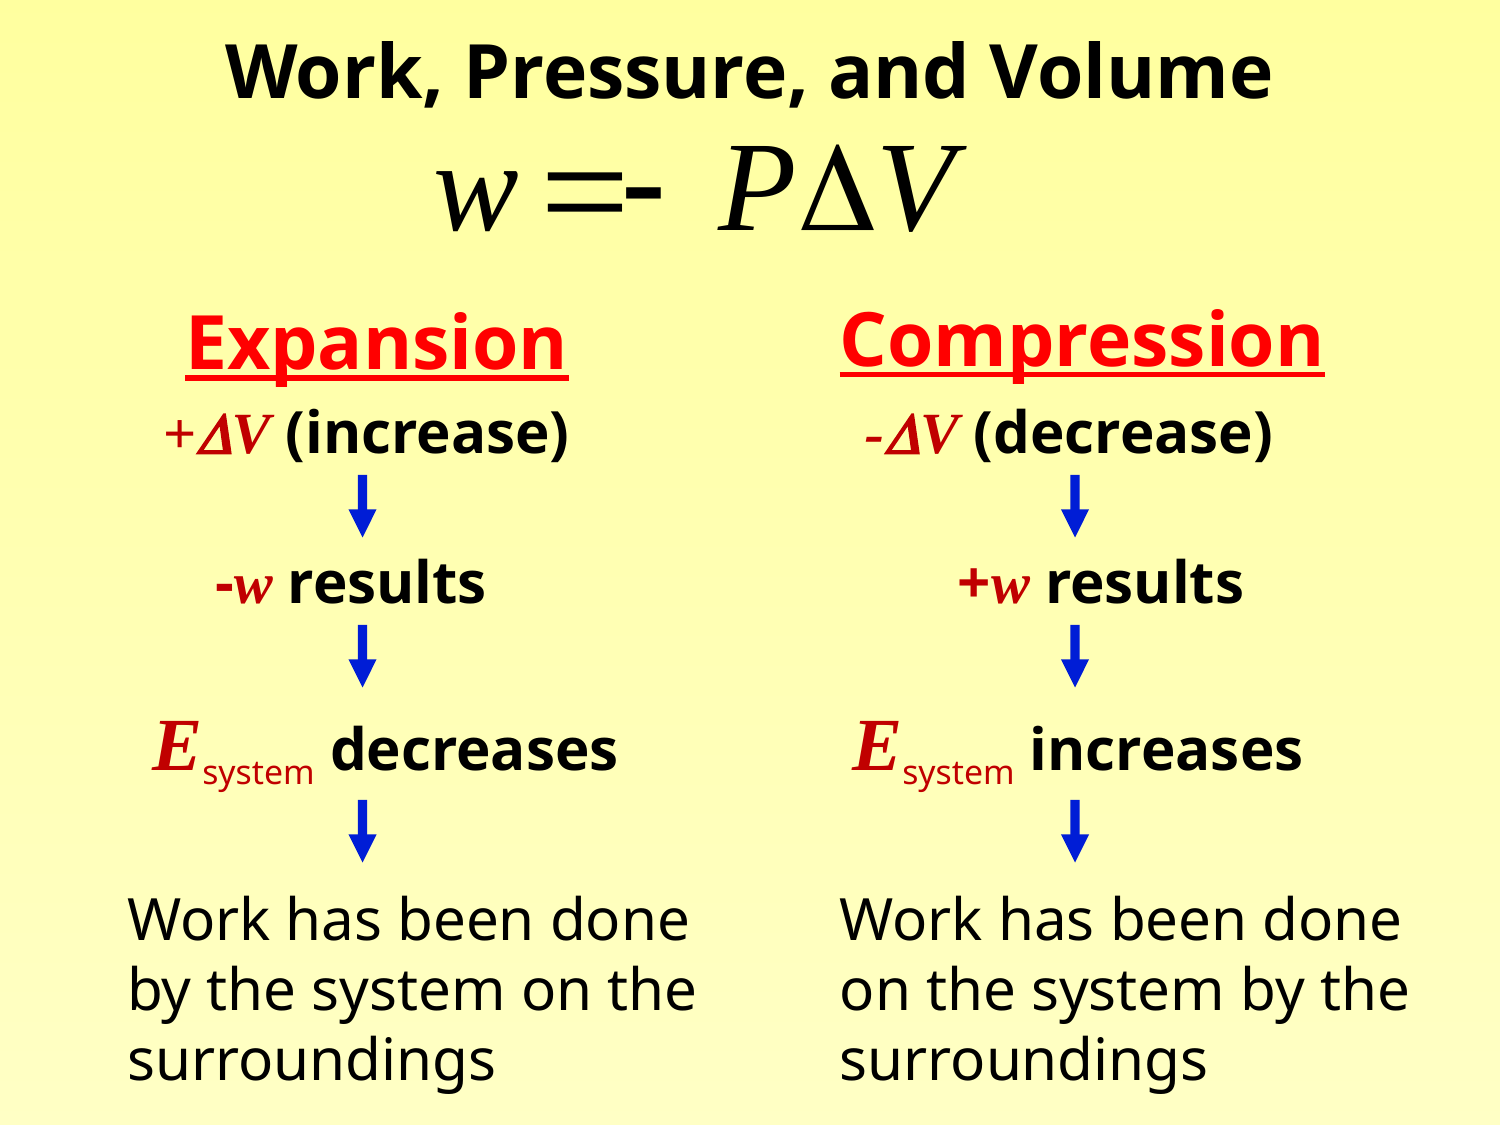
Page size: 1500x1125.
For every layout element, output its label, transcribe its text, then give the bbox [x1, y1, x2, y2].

text_box Work has been done by the system on the surroundings [112, 875, 750, 1100]
text_box -w results [200, 537, 502, 623]
text_box Esystem increases [837, 687, 1366, 799]
text_box [1068, 799, 1082, 863]
text_box +w results [943, 537, 1260, 623]
text_box [1068, 624, 1082, 688]
text_box Expansion [170, 287, 584, 387]
text_box Esystem decreases [137, 687, 665, 799]
title Work, Pressure, and Volume [99, 0, 1401, 138]
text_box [412, 112, 1001, 284]
text_box Compression [824, 284, 1340, 389]
text_box Work has been done on the system by the surroundings [825, 874, 1463, 1100]
text_box -V (decrease) [849, 387, 1363, 473]
text_box +V (increase) [147, 387, 600, 473]
text_box [1068, 474, 1082, 537]
text_box [356, 624, 369, 688]
text_box [356, 799, 369, 863]
text_box [356, 474, 369, 537]
